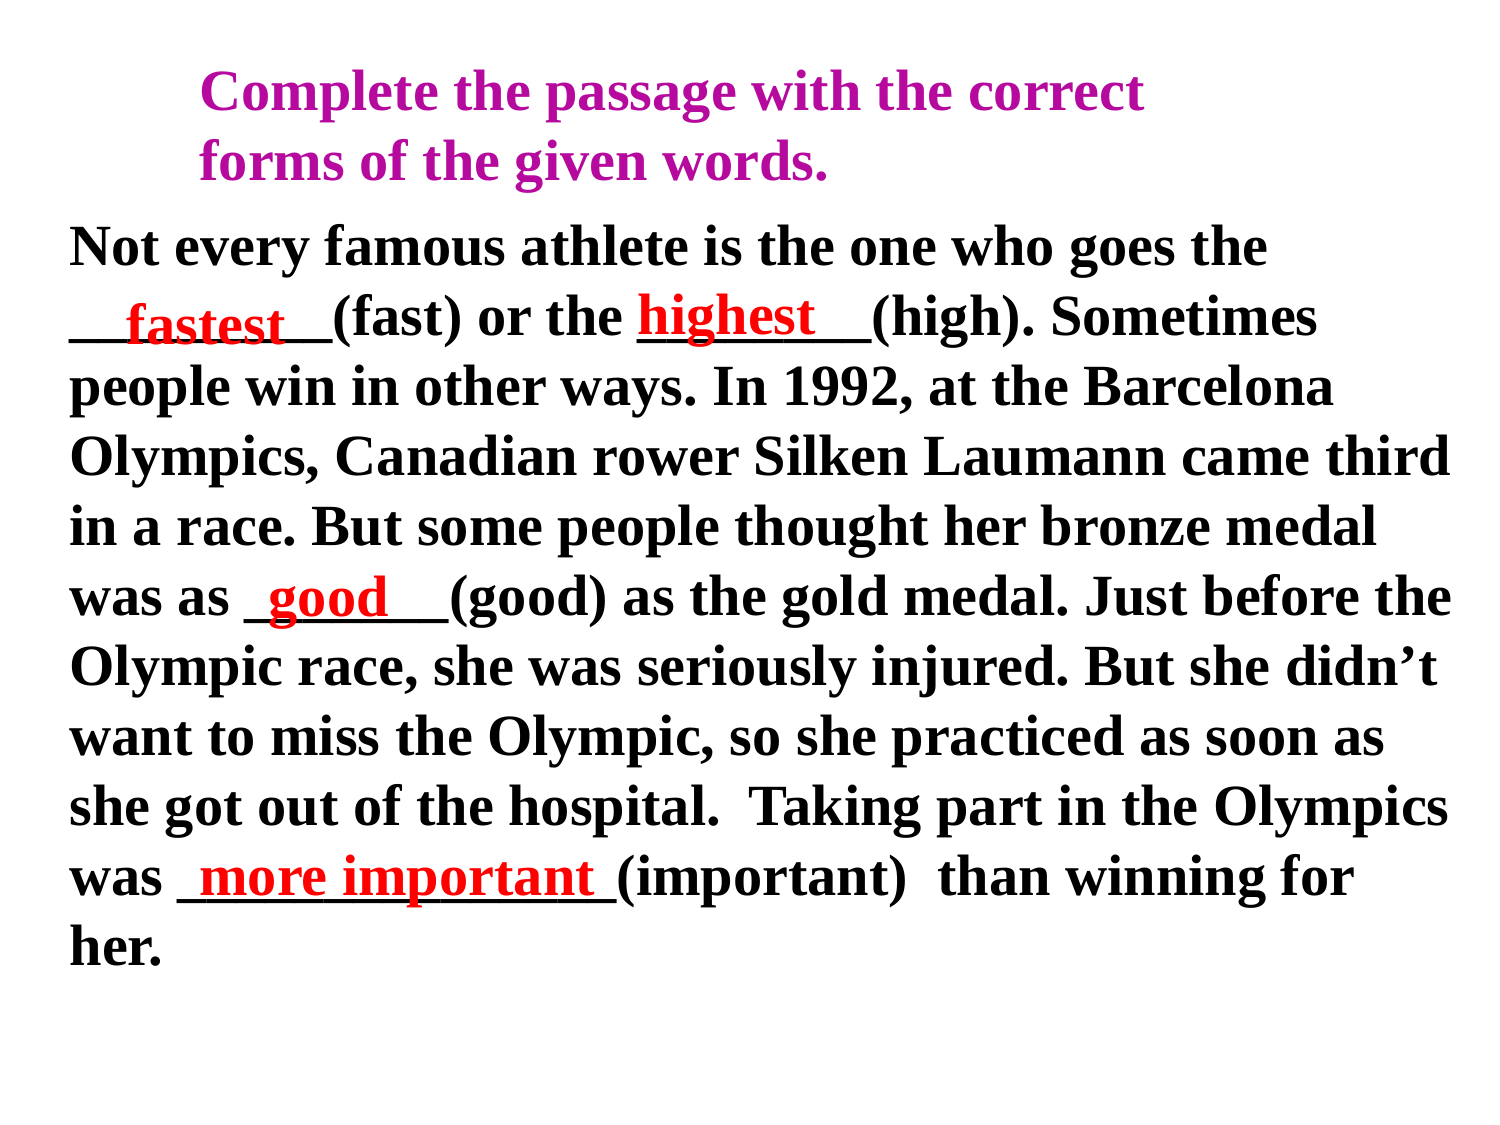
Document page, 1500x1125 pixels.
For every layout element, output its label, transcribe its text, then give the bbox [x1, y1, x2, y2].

text_box more important [184, 829, 687, 915]
text_box Complete the passage with the correct forms of the given words. [184, 44, 1315, 199]
text_box Not every famous athlete is the one who goes the _________(fast) or the ________(high). Sometimes people win in other ways. In 1992, at the Barcelona Olympics, Canadian rower Silken Laumann came third in a race. But some people thought her bronze medal was as _______(good) as the gold medal. Just before the Olympic race, she was seriously injured. But she didn’t want to miss the Olympic, so she practiced as soon as she got out of the hospital. Taking part in the Olympics was _______________(important) than winning for her. [54, 199, 1475, 985]
text_box good [253, 515, 506, 635]
text_box fastest [112, 243, 361, 364]
text_box highest [622, 233, 907, 354]
